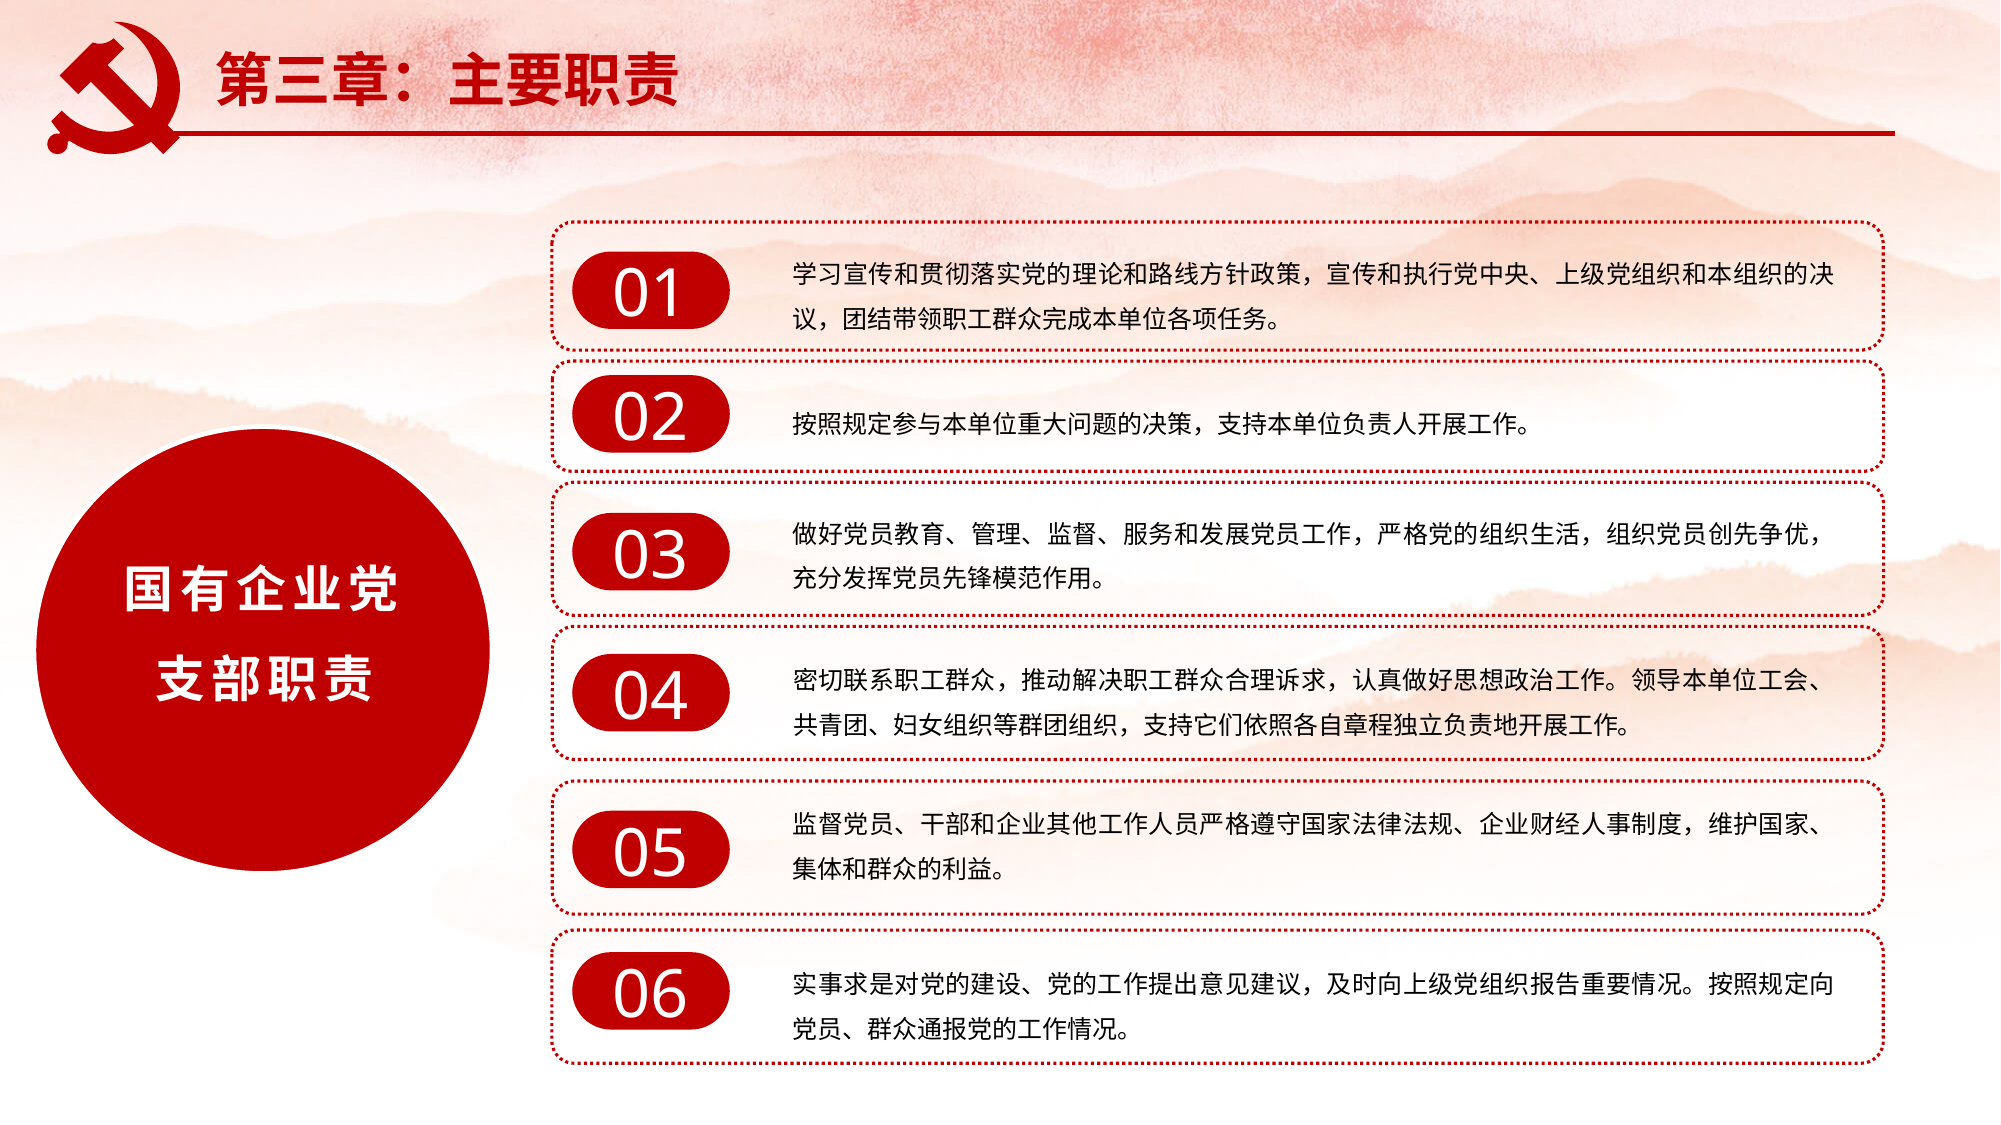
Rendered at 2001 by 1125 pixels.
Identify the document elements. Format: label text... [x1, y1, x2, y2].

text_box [552, 626, 1884, 760]
picture [0, 0, 2001, 1125]
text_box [552, 482, 1884, 616]
text_box 第三章：主要职责 [199, 35, 983, 121]
text_box 国有企业党支部职责 [99, 519, 429, 715]
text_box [551, 222, 1884, 351]
text_box [47, 21, 180, 155]
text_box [552, 781, 1884, 915]
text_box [552, 361, 1884, 472]
text_box [32, 425, 494, 875]
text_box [551, 930, 1884, 1064]
